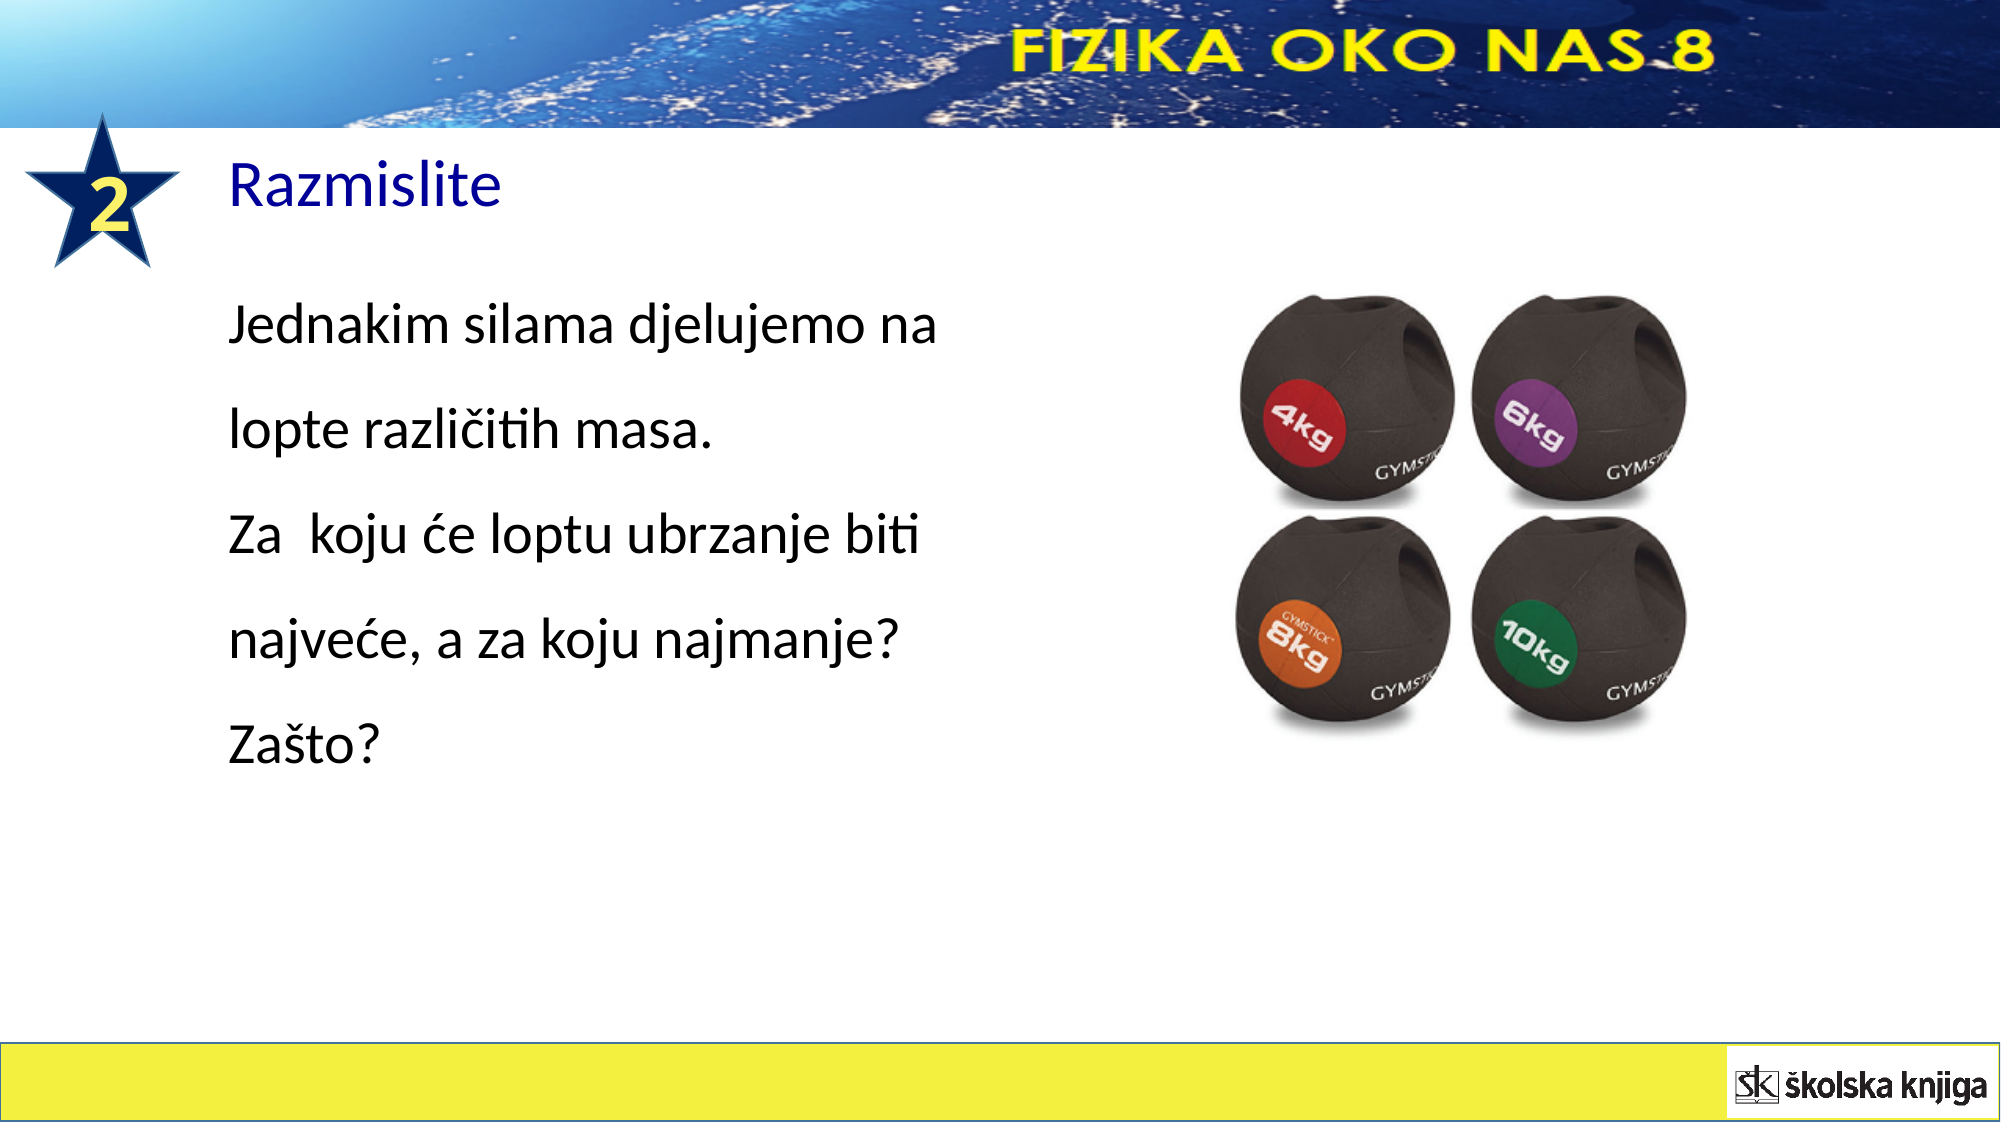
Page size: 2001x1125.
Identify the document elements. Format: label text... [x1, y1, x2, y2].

picture [1727, 1046, 1998, 1118]
picture [0, 0, 2000, 128]
picture [1195, 265, 1717, 775]
text_box Jednakim silama djelujemo na lopte različitih masa. Za koju će loptu ubrzanje biti najveće, a za koju najmanje? Zašto? [213, 242, 1086, 783]
text_box Razmislite [213, 132, 1230, 227]
text_box 2 [24, 111, 181, 269]
